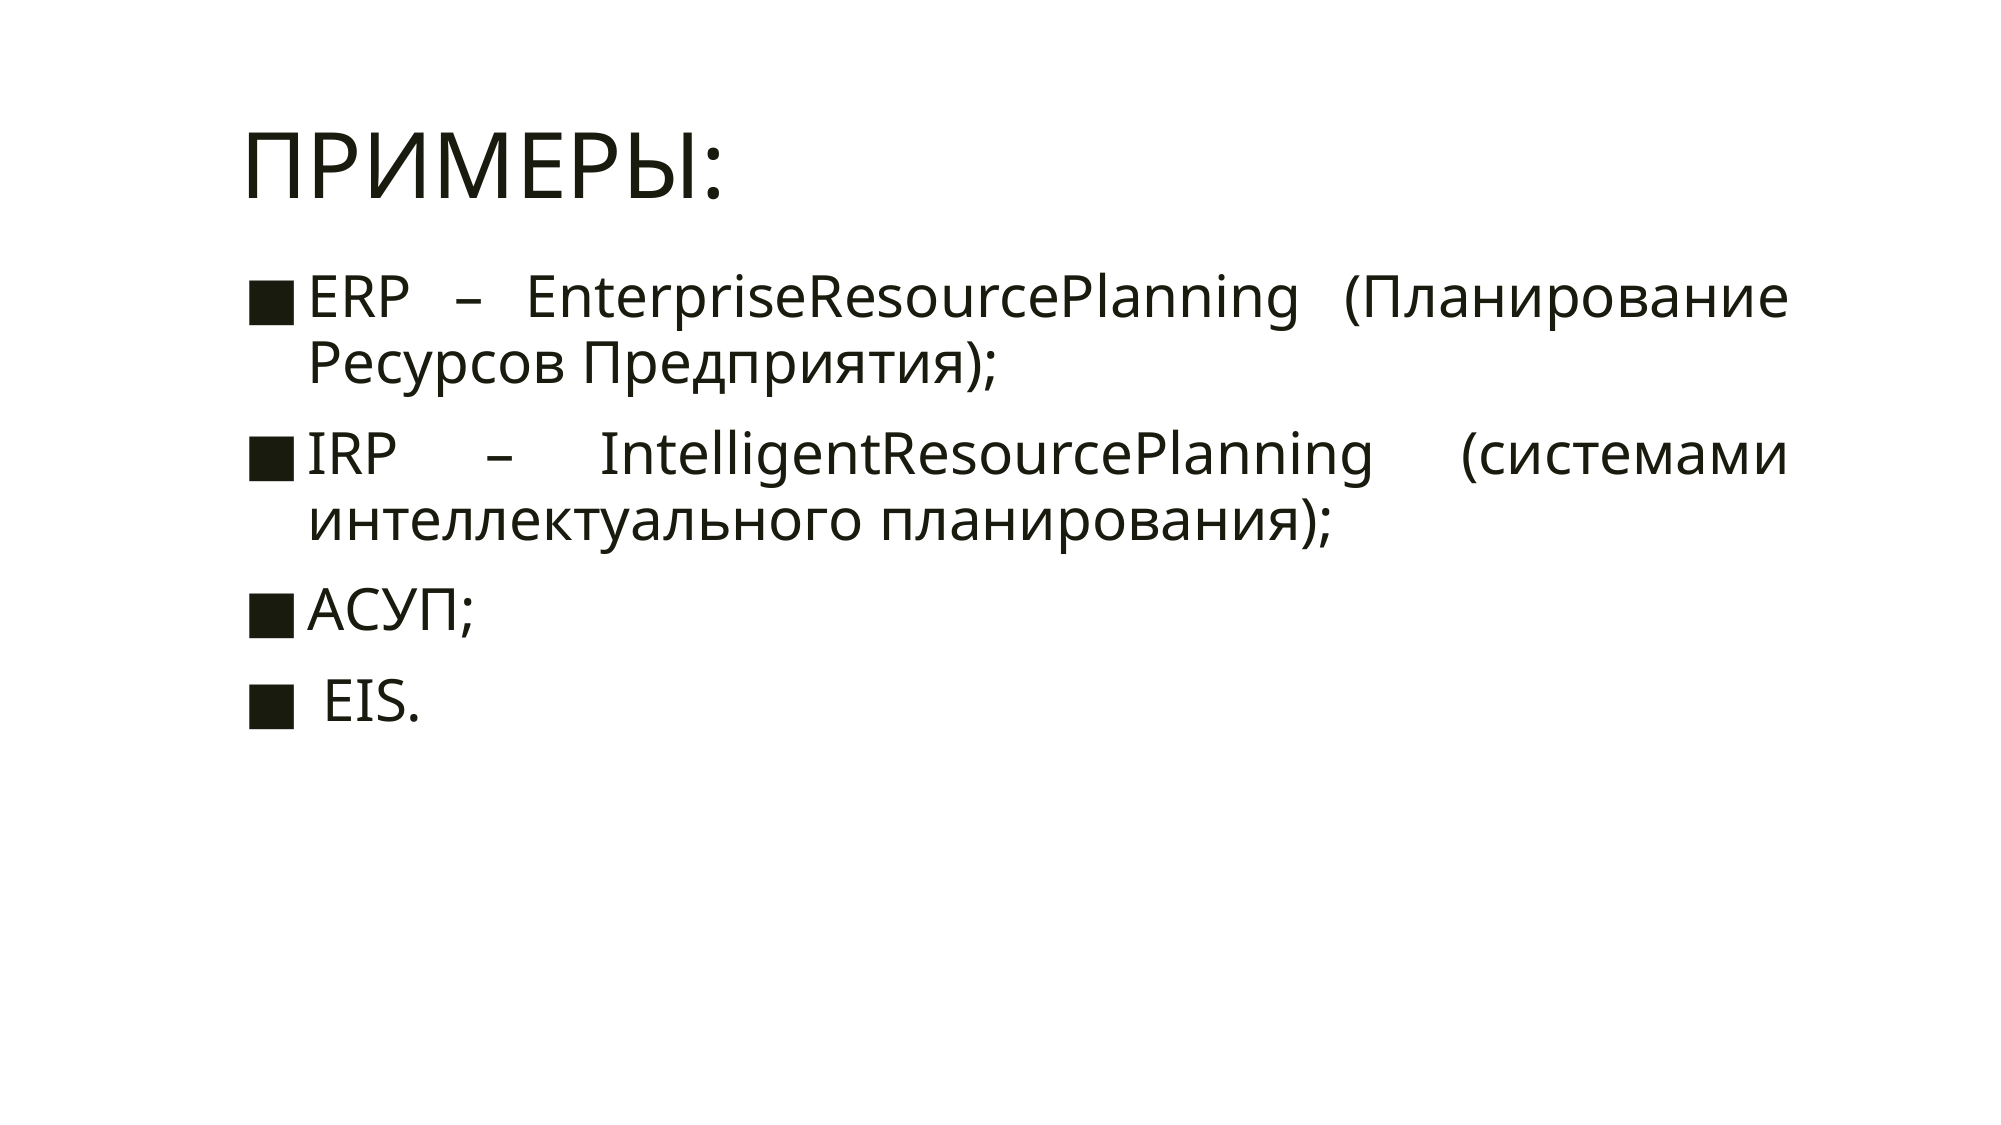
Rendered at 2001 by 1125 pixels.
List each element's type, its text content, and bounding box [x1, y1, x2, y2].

title ПРИМЕРЫ: [225, 112, 1800, 244]
list ERP – EnterpriseResourcePlanning (Планирование Ресурсов Предприятия); IRP – IntelligentResourcePlanning (системами интеллектуального планирования); АСУП; EIS. [229, 257, 1805, 755]
